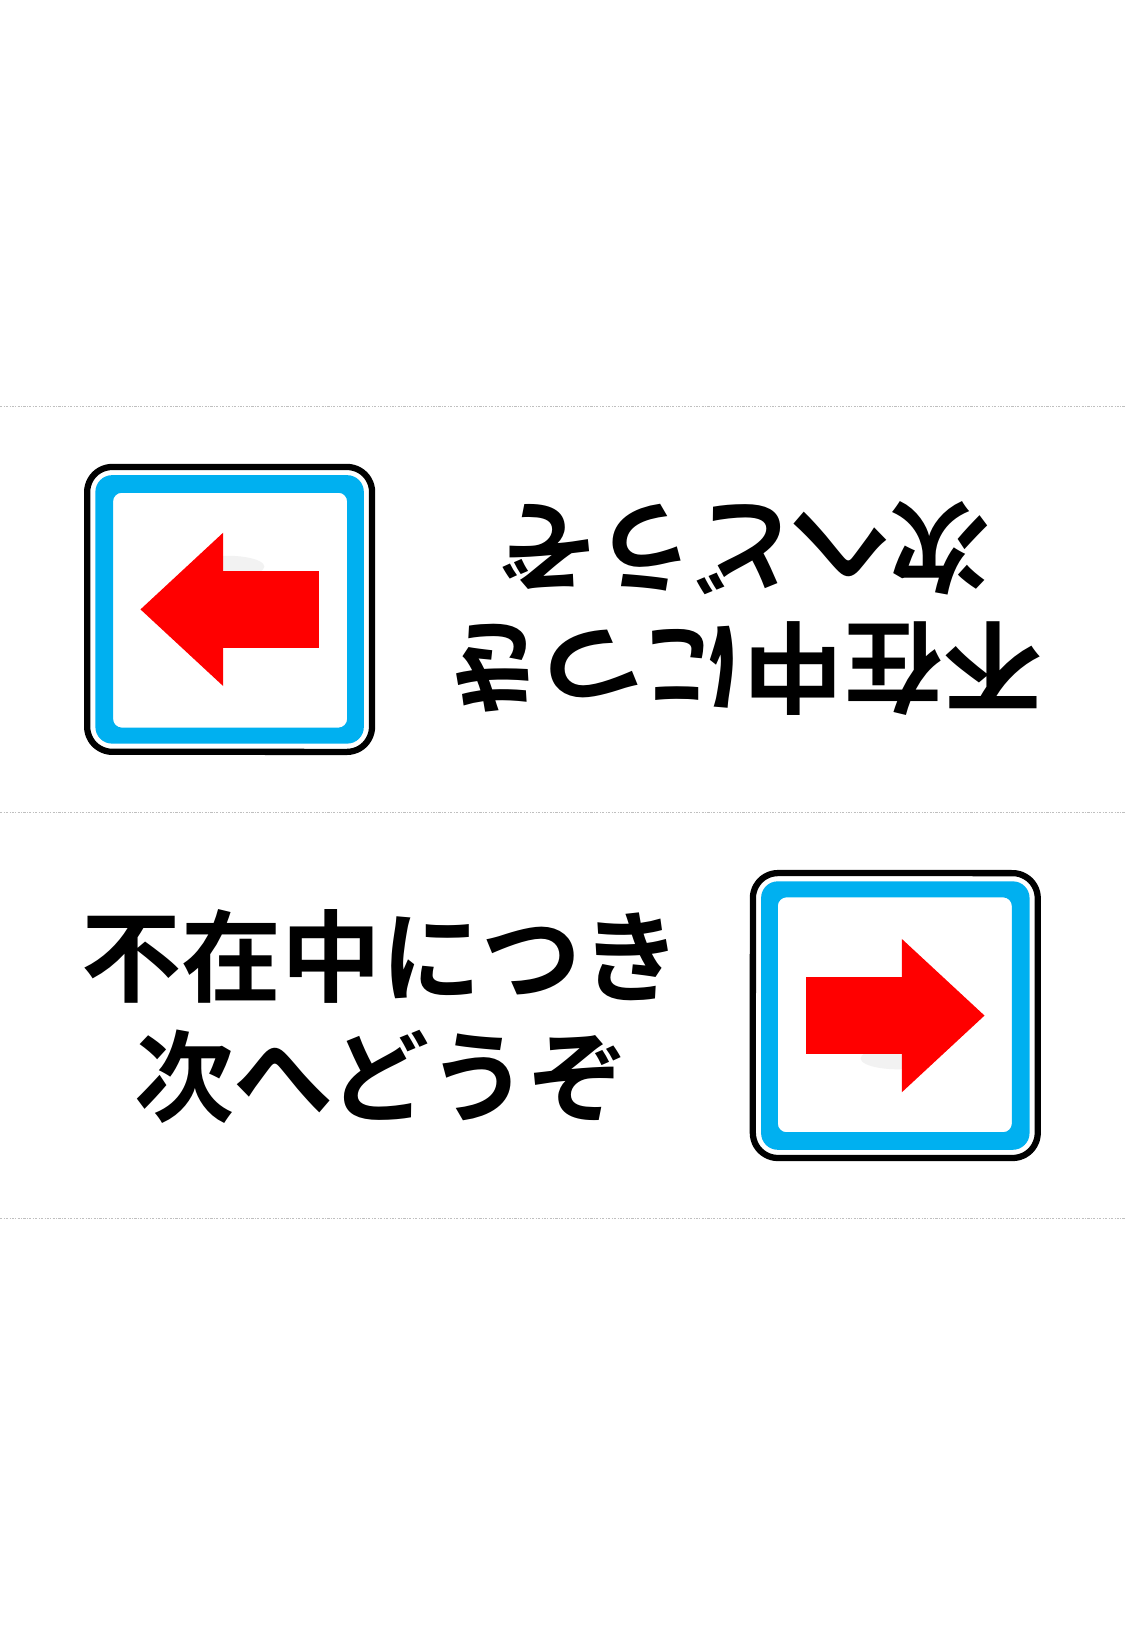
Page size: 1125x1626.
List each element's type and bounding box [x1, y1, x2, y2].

text_box [63, 873, 1038, 1158]
text_box [87, 466, 1062, 752]
